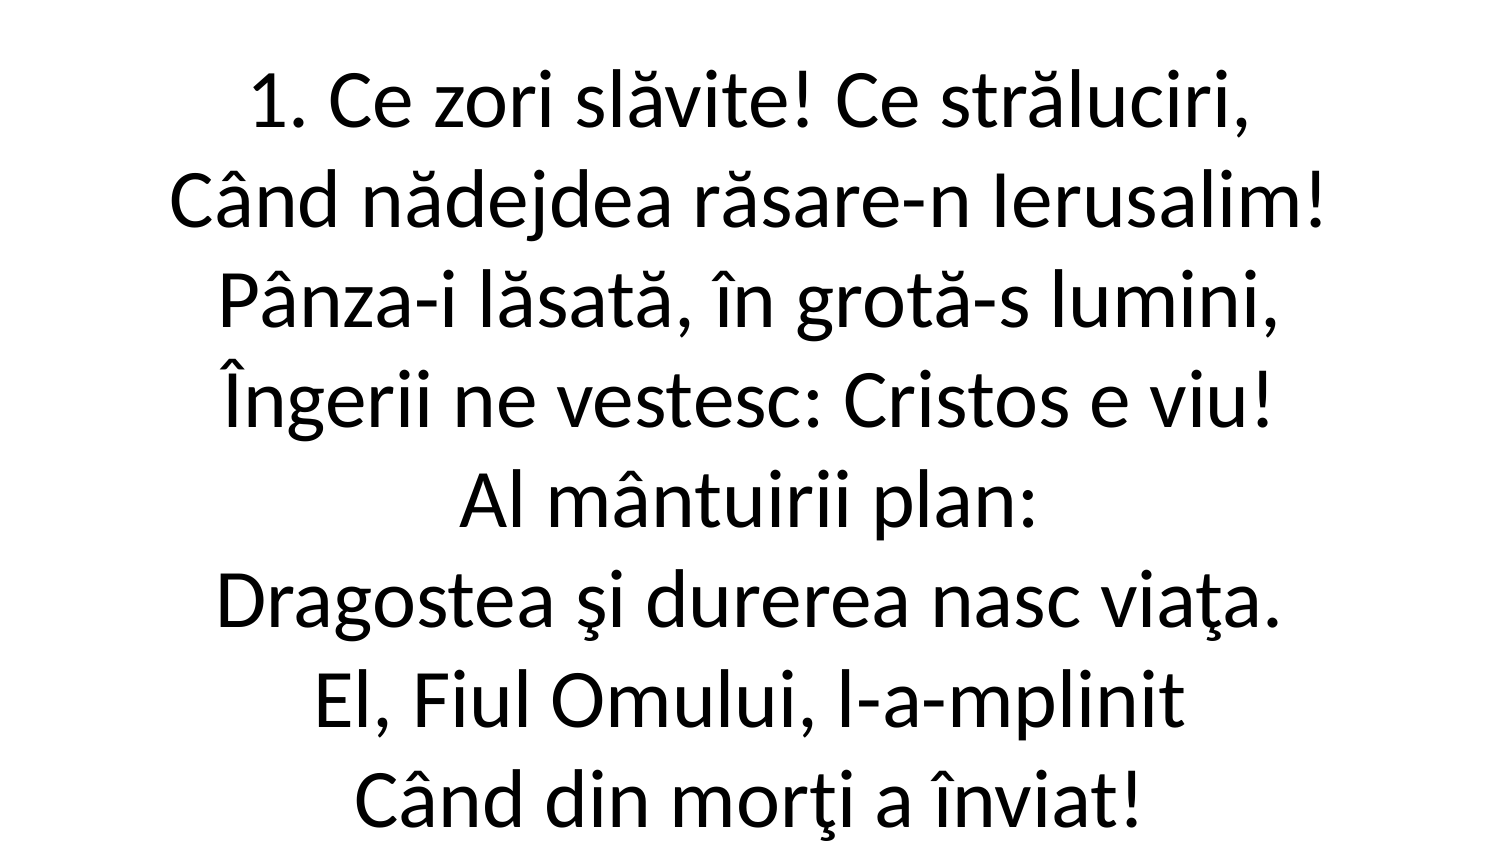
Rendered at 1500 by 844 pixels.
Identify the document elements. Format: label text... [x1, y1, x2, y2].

text_box 1. Ce zori slăvite! Ce străluciri, Când nădejdea răsare-­n Ierusalim! Pânza­-i lăsată, în grotă-s lumini, Îngerii ne vestesc: Cristos e viu! Al mântuirii plan: Dragostea şi durerea nasc viaţa. El, Fiul Omului, l­-a-­mplinit Când din morţi a înviat! [154, 0, 1345, 844]
